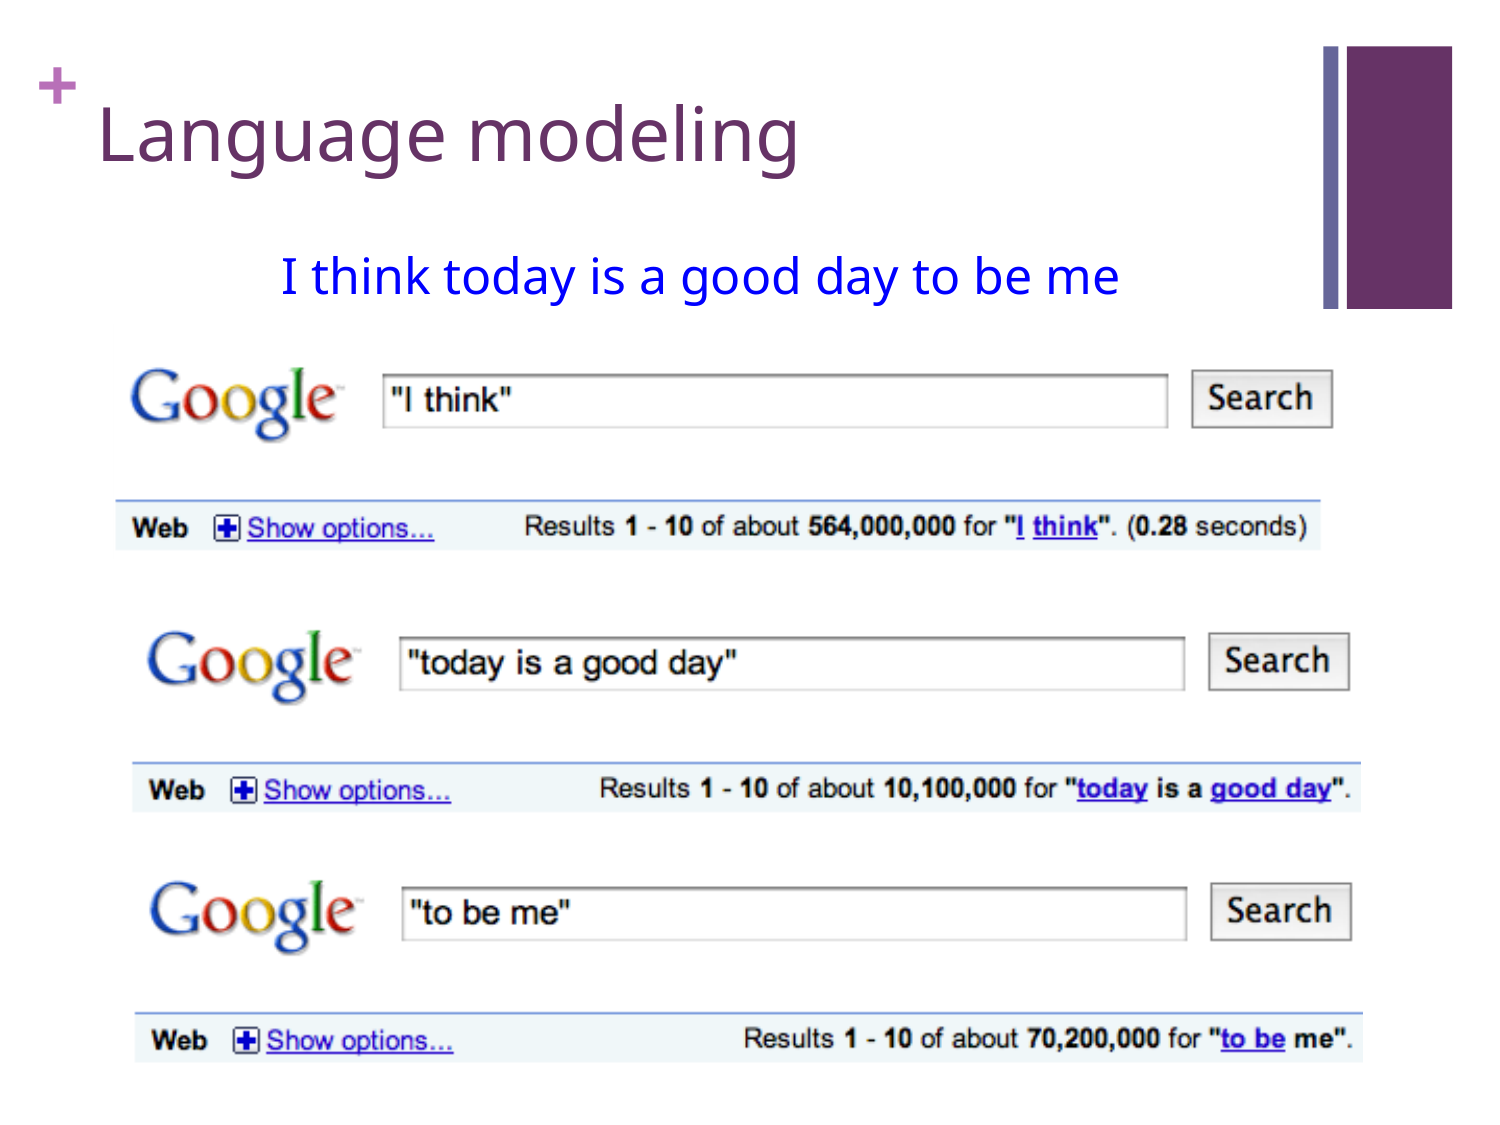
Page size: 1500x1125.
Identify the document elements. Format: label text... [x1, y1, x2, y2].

picture [111, 586, 1363, 1088]
picture [111, 324, 1343, 559]
text_box I think today is a good day to be me [266, 237, 1136, 313]
title Language modeling [81, 79, 1322, 263]
